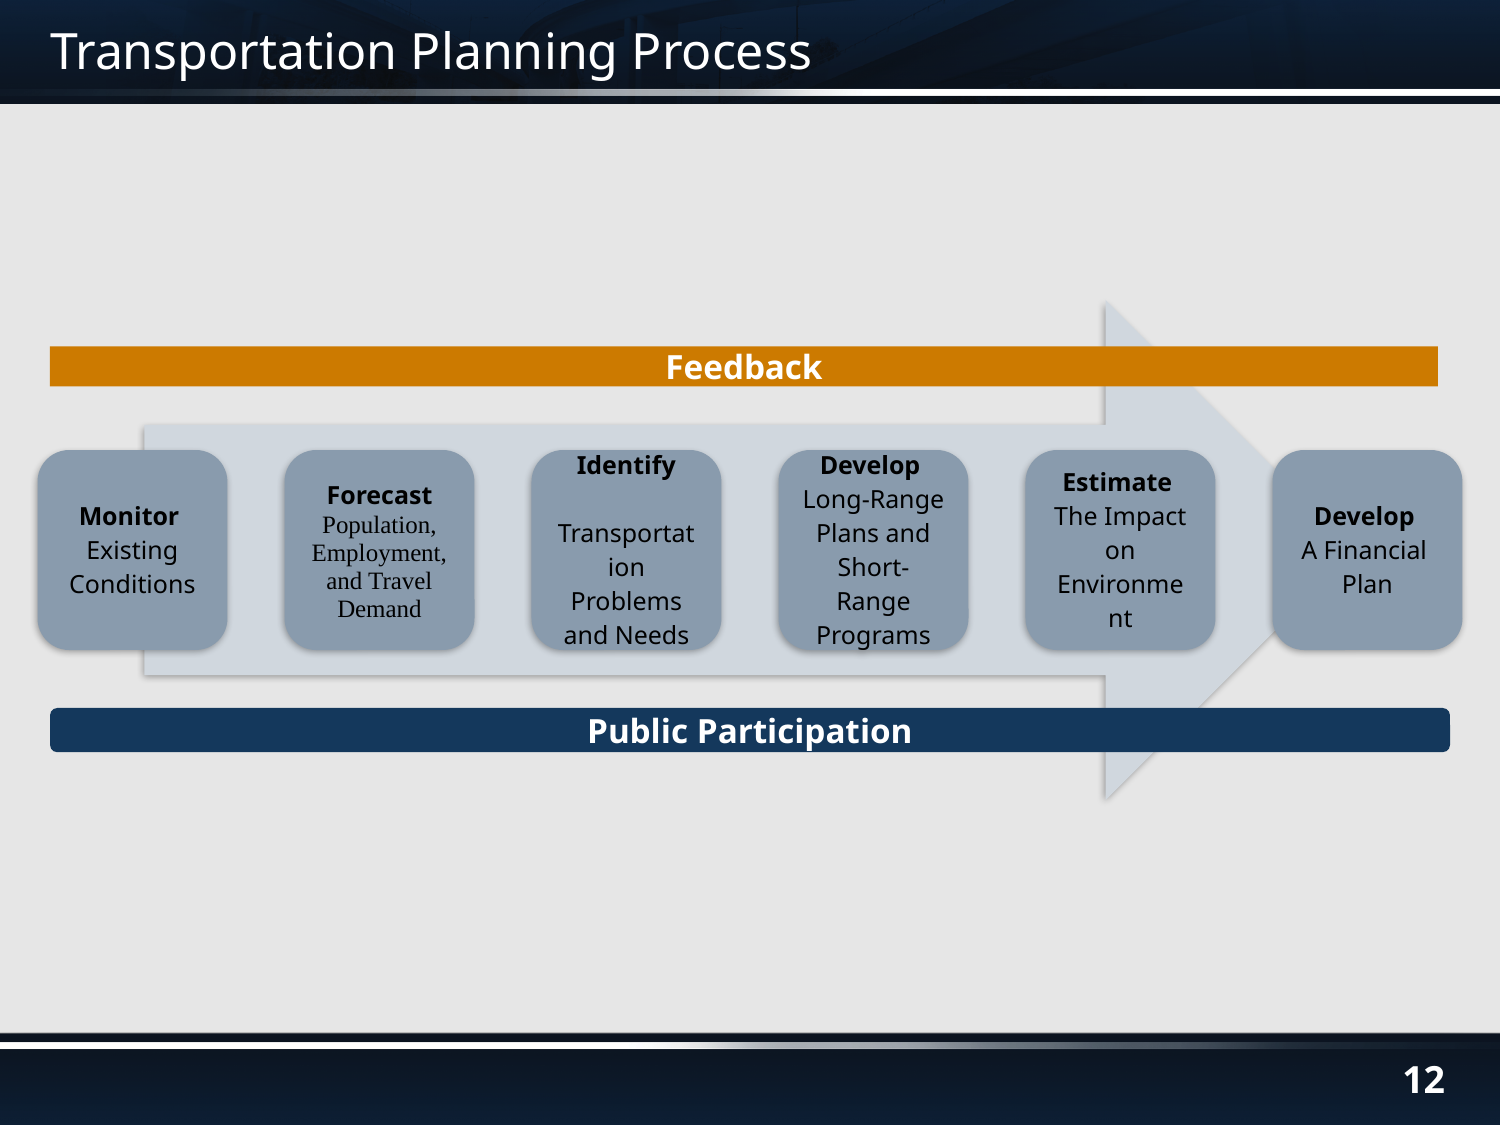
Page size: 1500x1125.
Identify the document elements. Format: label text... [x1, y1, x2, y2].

picture [0, 1032, 1500, 1125]
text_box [37, 299, 1463, 801]
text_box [49, 346, 1451, 763]
title Transportation Planning Process [50, 12, 1421, 89]
picture [0, 0, 1500, 104]
